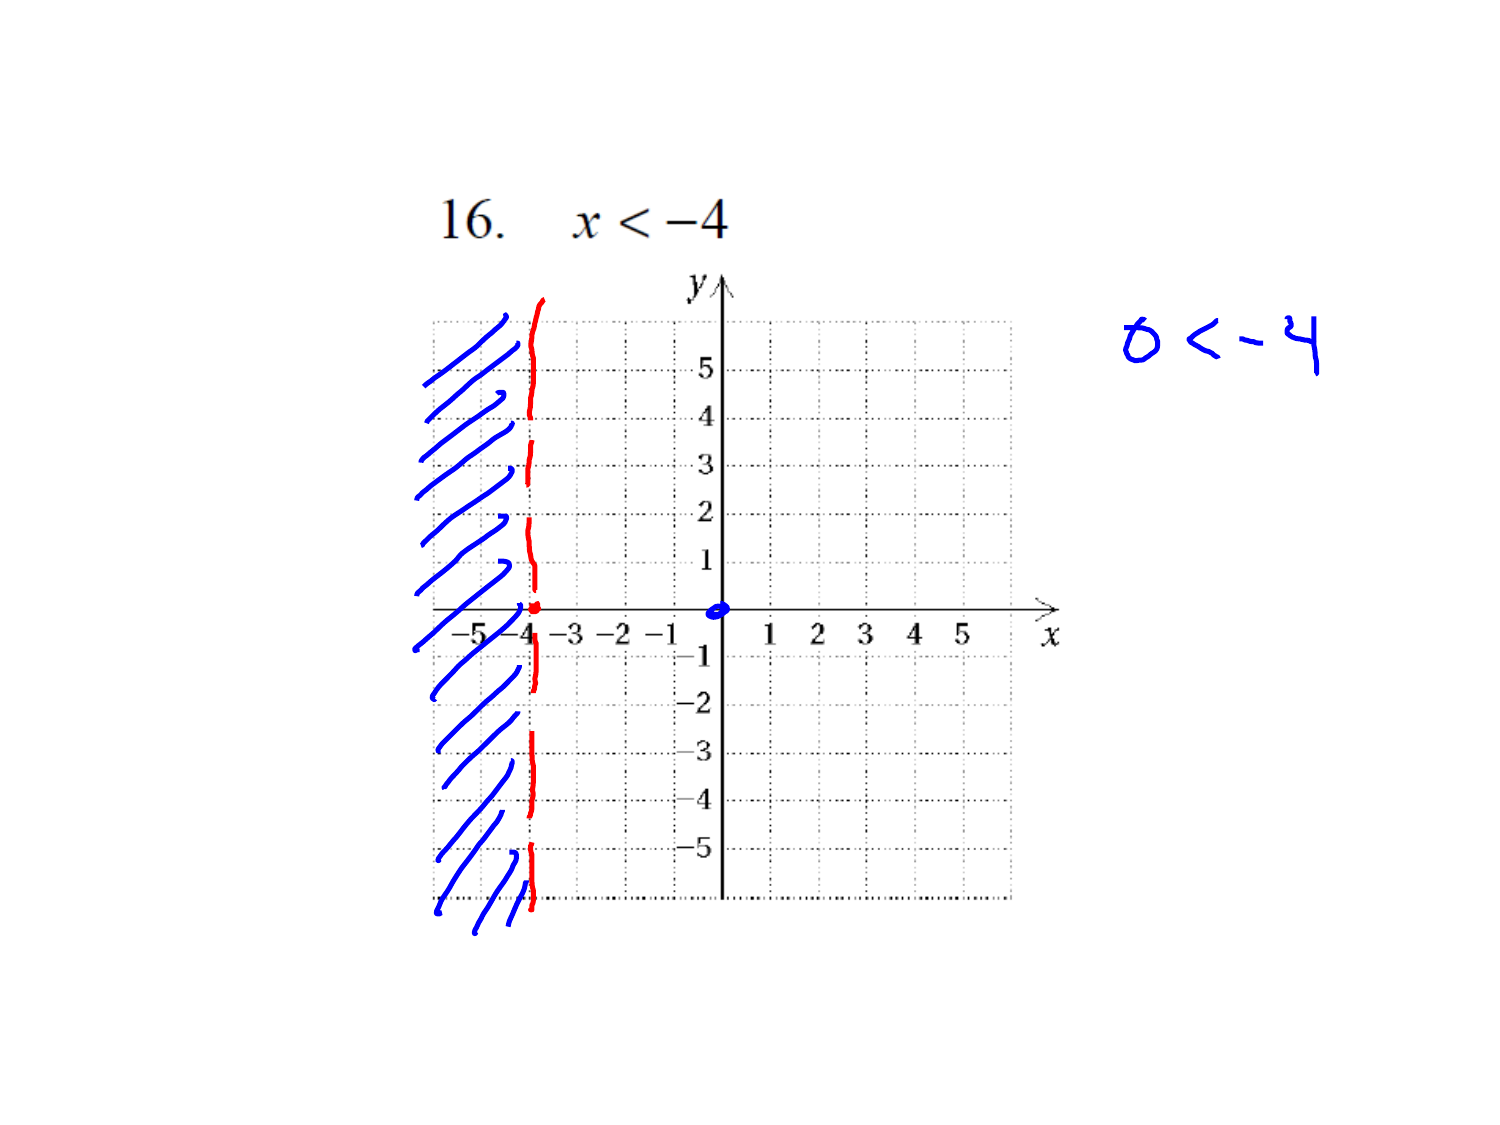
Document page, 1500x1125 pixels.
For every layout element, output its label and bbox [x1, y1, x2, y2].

text_box [414, 314, 527, 934]
text_box [1188, 319, 1219, 359]
text_box [1313, 316, 1318, 375]
text_box [1239, 338, 1264, 344]
text_box [1124, 318, 1159, 362]
picture [416, 179, 1084, 946]
text_box [1286, 317, 1313, 343]
